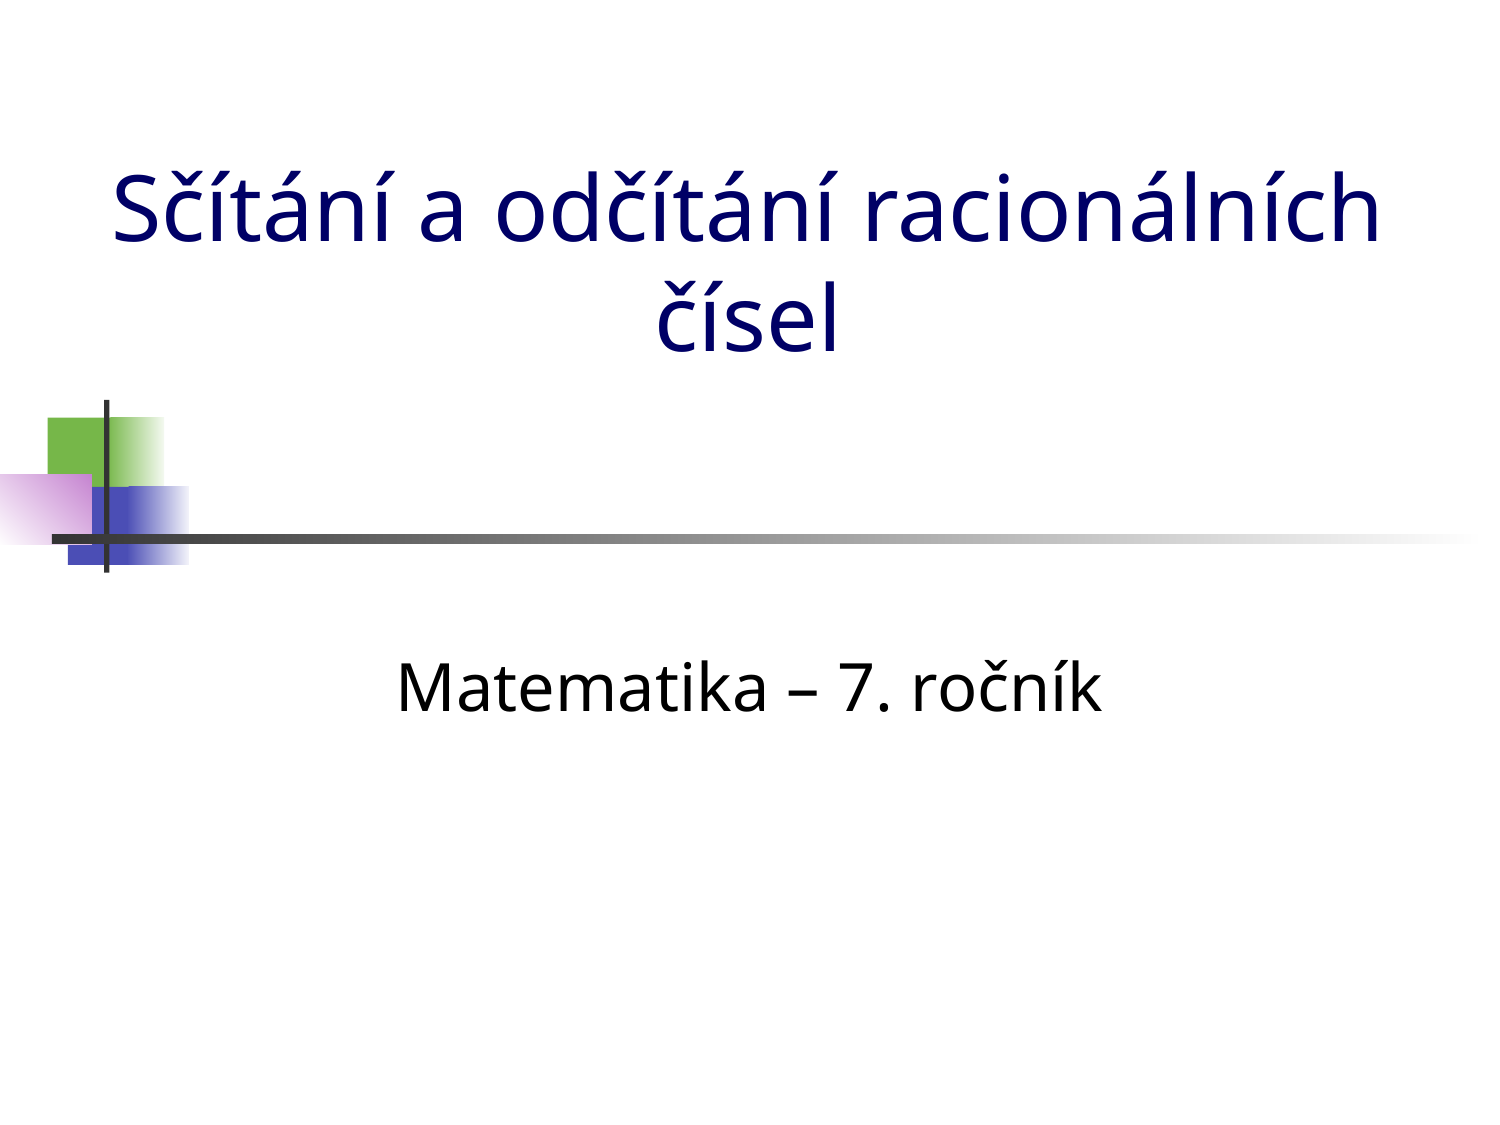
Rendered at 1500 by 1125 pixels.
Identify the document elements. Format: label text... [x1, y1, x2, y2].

subtitle Matematika – 7. ročník [224, 637, 1276, 926]
title Sčítání a odčítání racionálních čísel [0, 136, 1499, 378]
